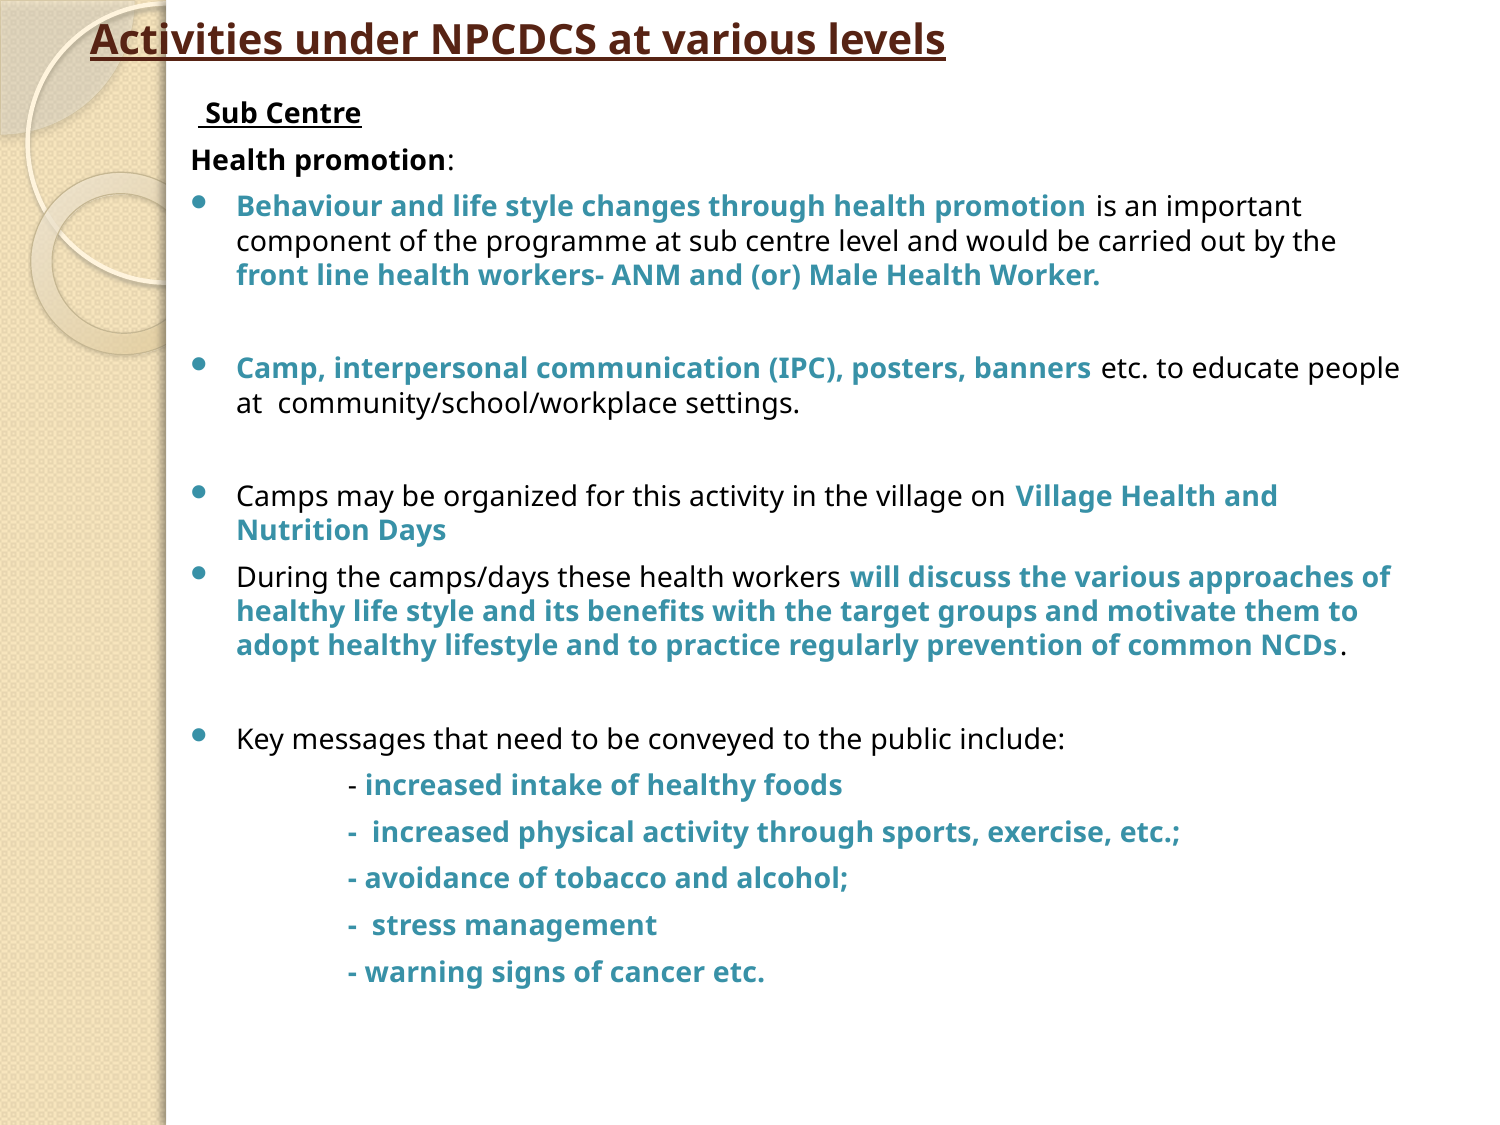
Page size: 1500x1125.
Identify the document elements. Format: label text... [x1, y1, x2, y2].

title Activities under NPCDCS at various levels [75, 0, 1425, 125]
list Sub Centre Health promotion: Behaviour and life style changes through health promotion is an important component of the programme at sub centre level and would be carried out by the front line health workers- ANM and (or) Male Health Worker. Camp, interpersonal communication (IPC), posters, banners etc. to educate people at community/school/workplace settings. Camps may be organized for this activity in the village on Village Health and Nutrition Days During the camps/days these health workers will discuss the various approaches of healthy life style and its benefits with the target groups and motivate them to adopt healthy lifestyle and to practice regularly prevention of common NCDs. Key messages that need to be conveyed to the public include: - increased intake of healthy foods - increased physical activity through sports, exercise, etc.; - avoidance of tobacco and alcohol; - stress management - warning signs of cancer etc. [162, 87, 1425, 1050]
